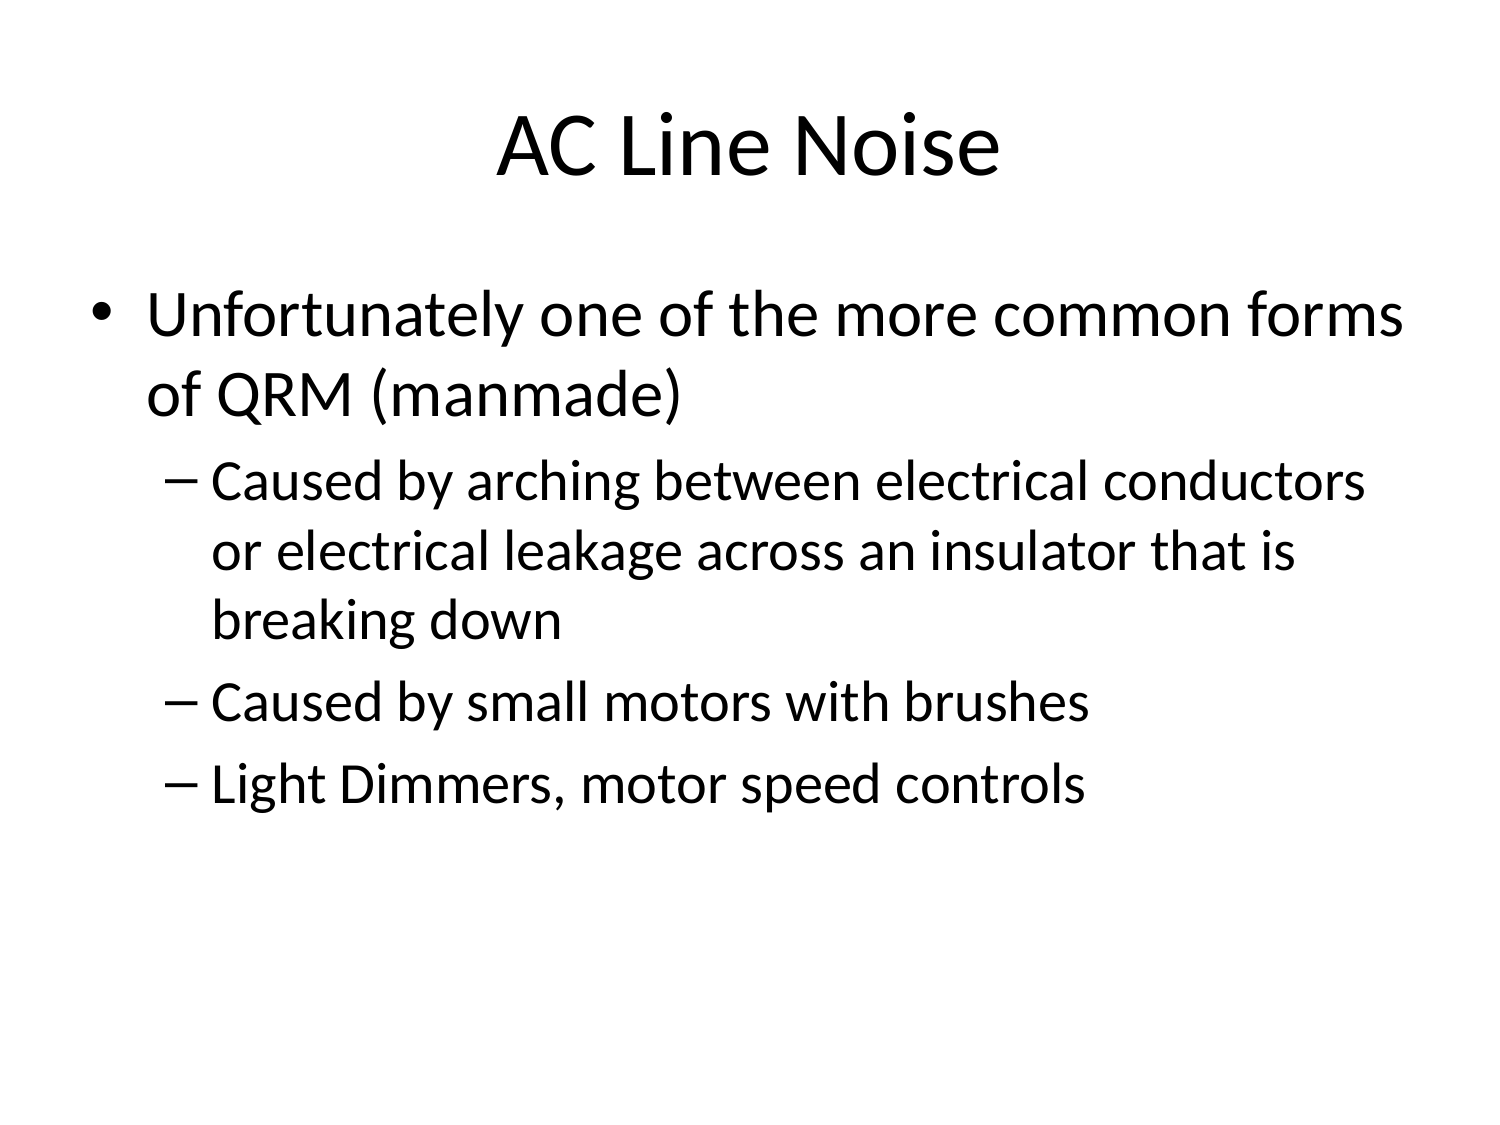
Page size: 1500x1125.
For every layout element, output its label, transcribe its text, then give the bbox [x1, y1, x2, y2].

title AC Line Noise [75, 45, 1425, 233]
list Unfortunately one of the more common forms of QRM (manmade) Caused by arching between electrical conductors or electrical leakage across an insulator that is breaking down Caused by small motors with brushes Light Dimmers, motor speed controls [75, 262, 1425, 1005]
